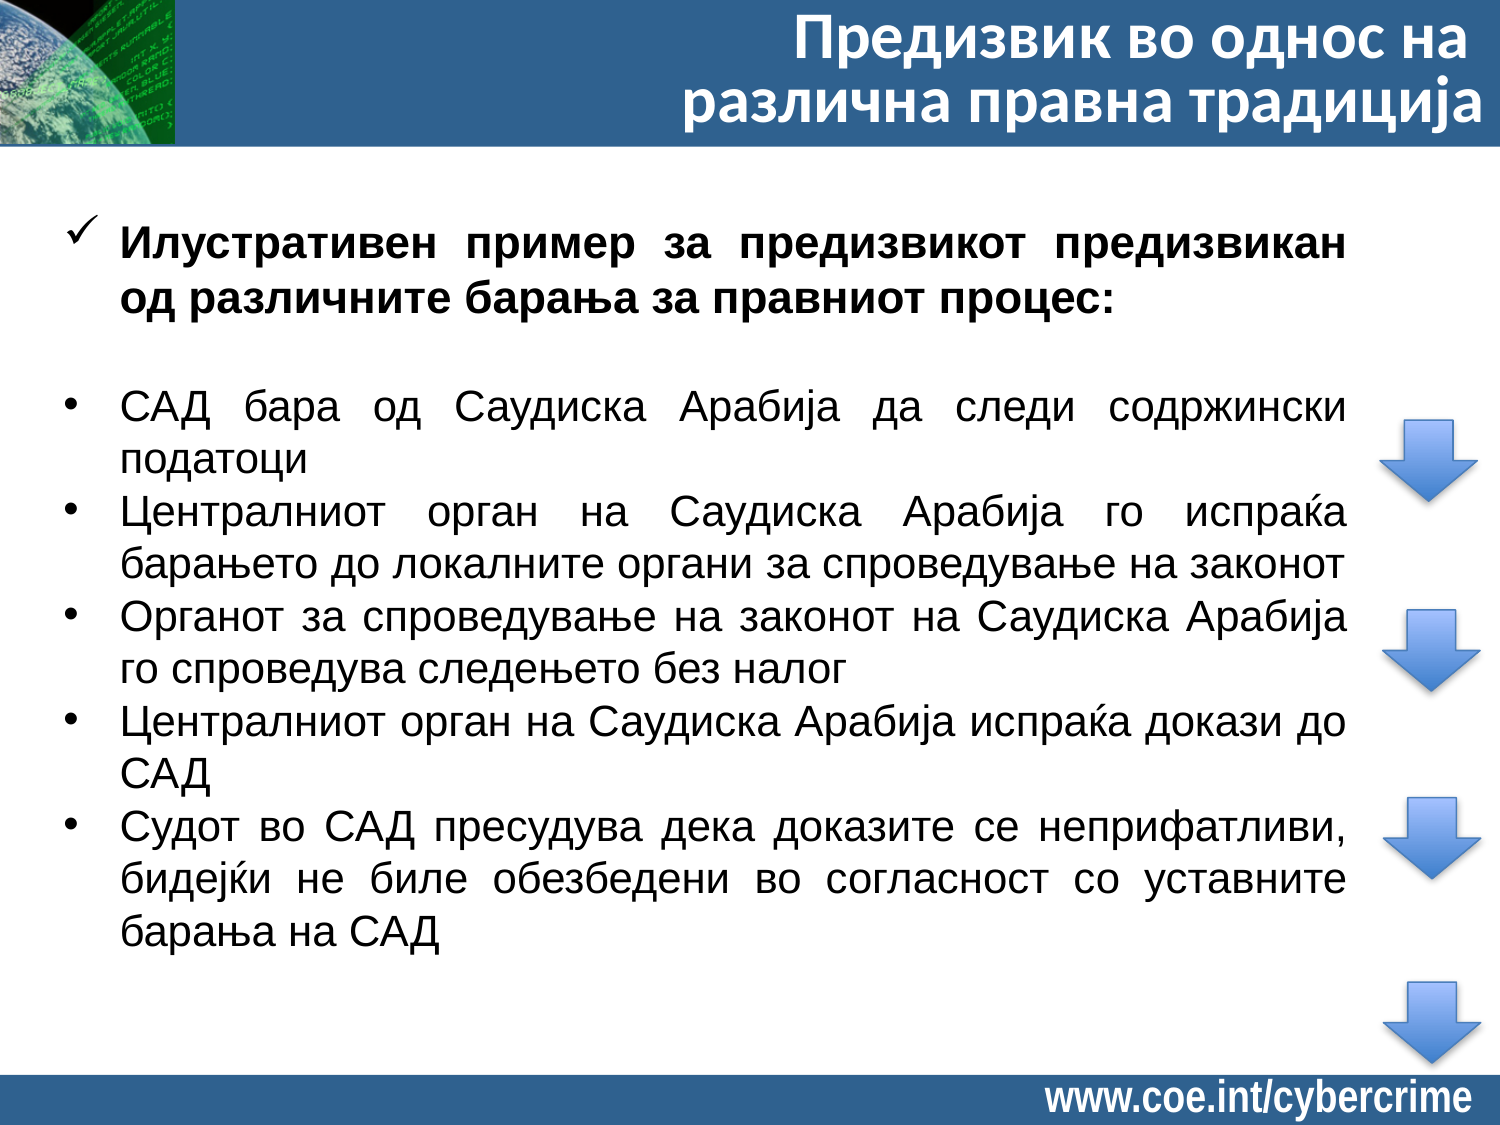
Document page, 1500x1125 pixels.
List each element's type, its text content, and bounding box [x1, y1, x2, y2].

picture [0, 0, 175, 144]
text_box [1382, 981, 1482, 1064]
text_box [0, 1073, 1030, 1125]
text_box [1382, 796, 1482, 880]
text_box [1381, 609, 1481, 692]
text_box Илустративен пример за предизвикот предизвикан од различните барања за правниот процес: САД бара од Саудиска Арабија да следи содржински податоци Централниот орган на Саудиска Арабија го испраќа барањето до локалните органи за спроведување на законот Органот за спроведување на законот на Саудиска Арабија го спроведува следењето без налог Централниот орган на Саудиска Арабија испраќа докази до САД Судот во САД пресудува дека доказите се неприфатливи, бидејќи не биле обезбедени во согласност со уставните барања на САД [48, 205, 1363, 963]
text_box [1379, 419, 1479, 502]
text_box Предизвик во однос на различна правна традиција [177, 0, 1500, 149]
text_box www.coe.int/cybercrime [1030, 1059, 1500, 1125]
